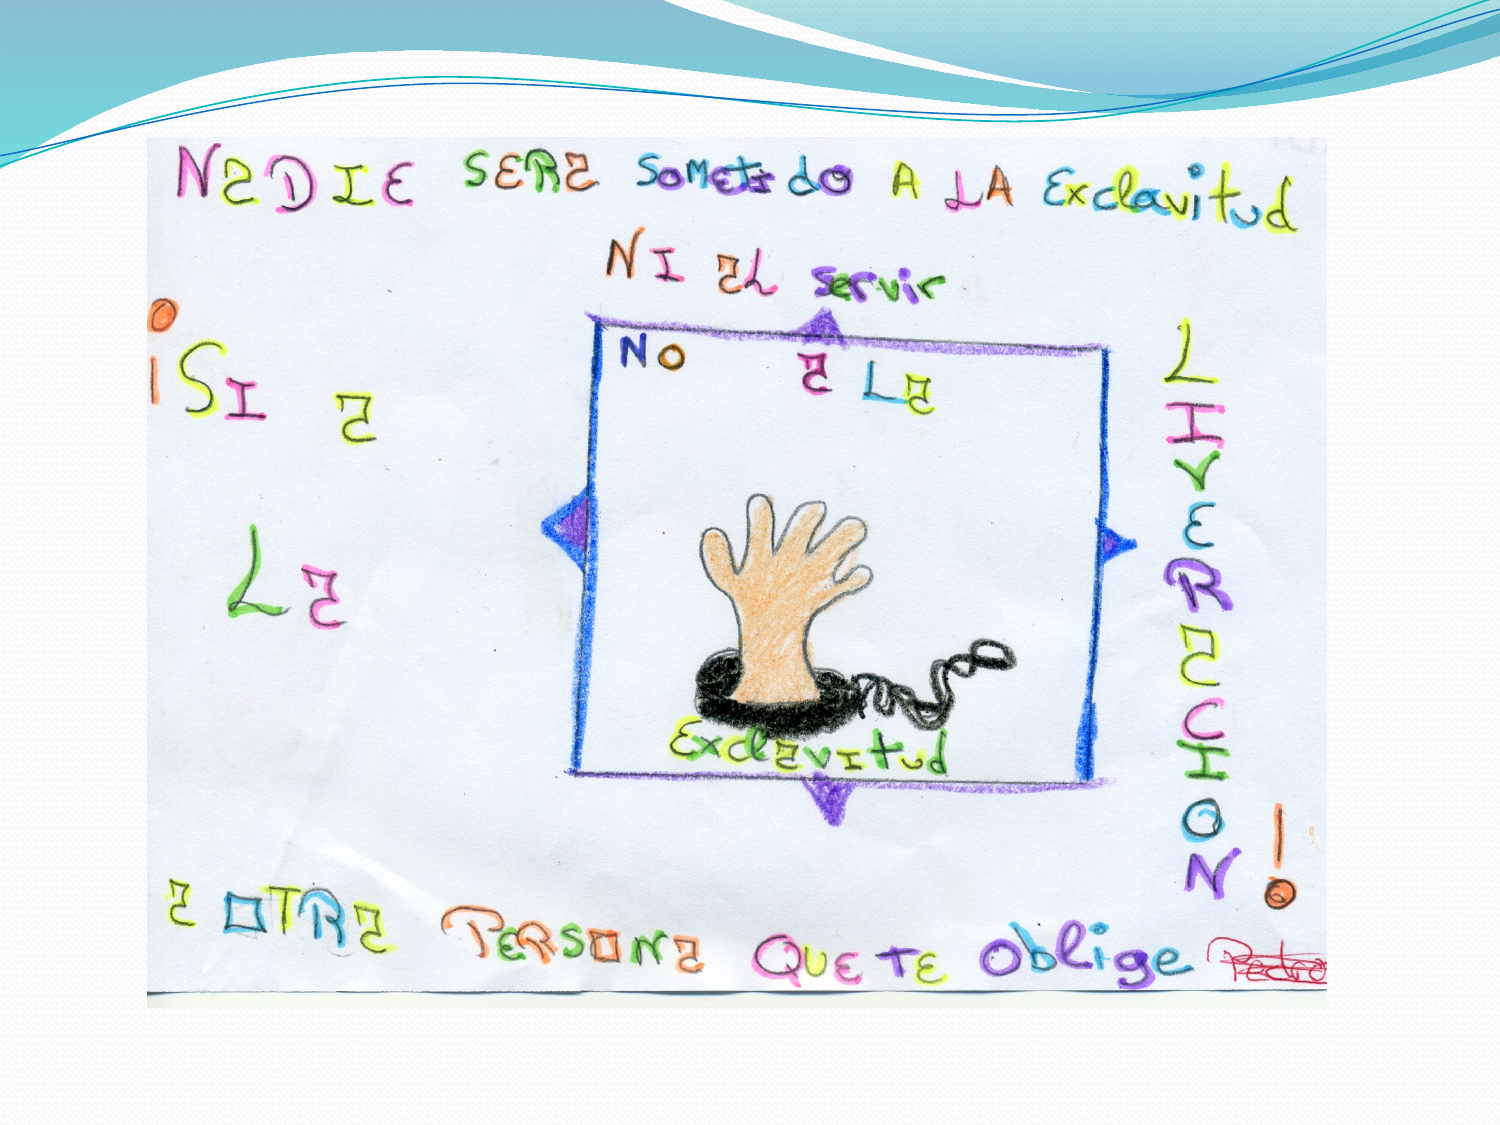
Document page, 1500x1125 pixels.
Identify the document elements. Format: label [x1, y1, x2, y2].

picture [147, 136, 1327, 1008]
